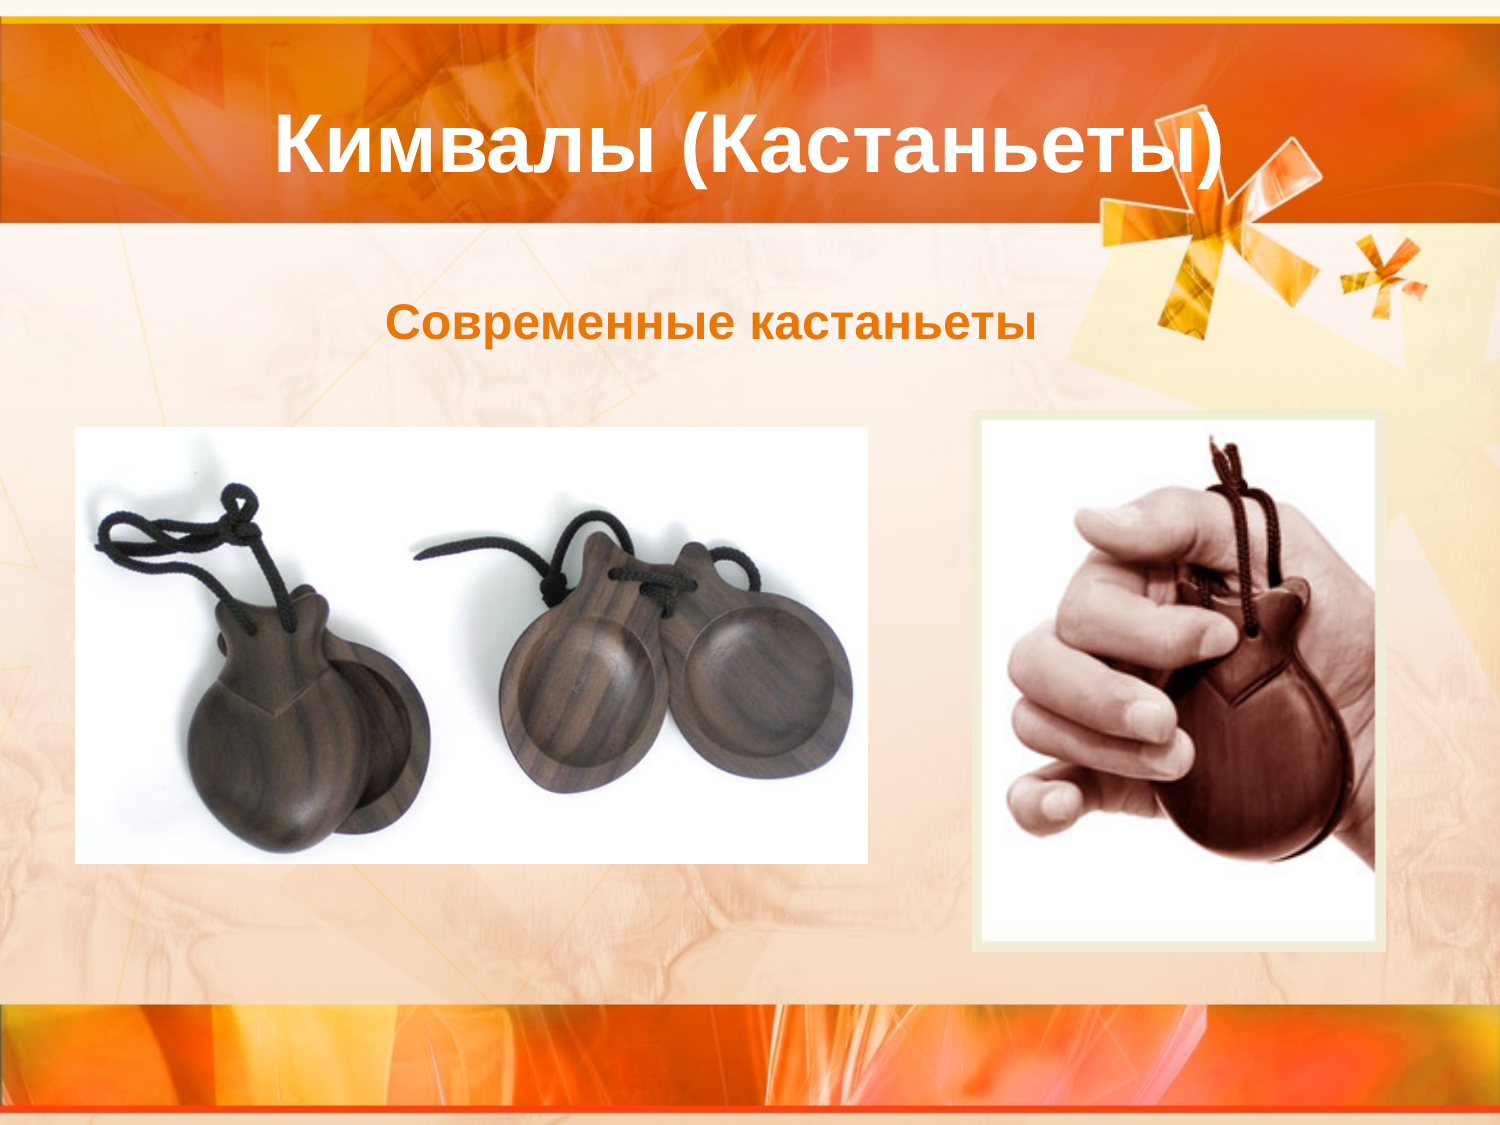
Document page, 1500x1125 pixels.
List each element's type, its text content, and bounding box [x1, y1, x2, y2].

picture [0, 0, 1500, 1125]
title Кимвалы (Кастаньеты) [74, 44, 1426, 233]
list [74, 427, 868, 864]
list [972, 409, 1386, 952]
list Современные кастаньеты [74, 269, 1348, 357]
